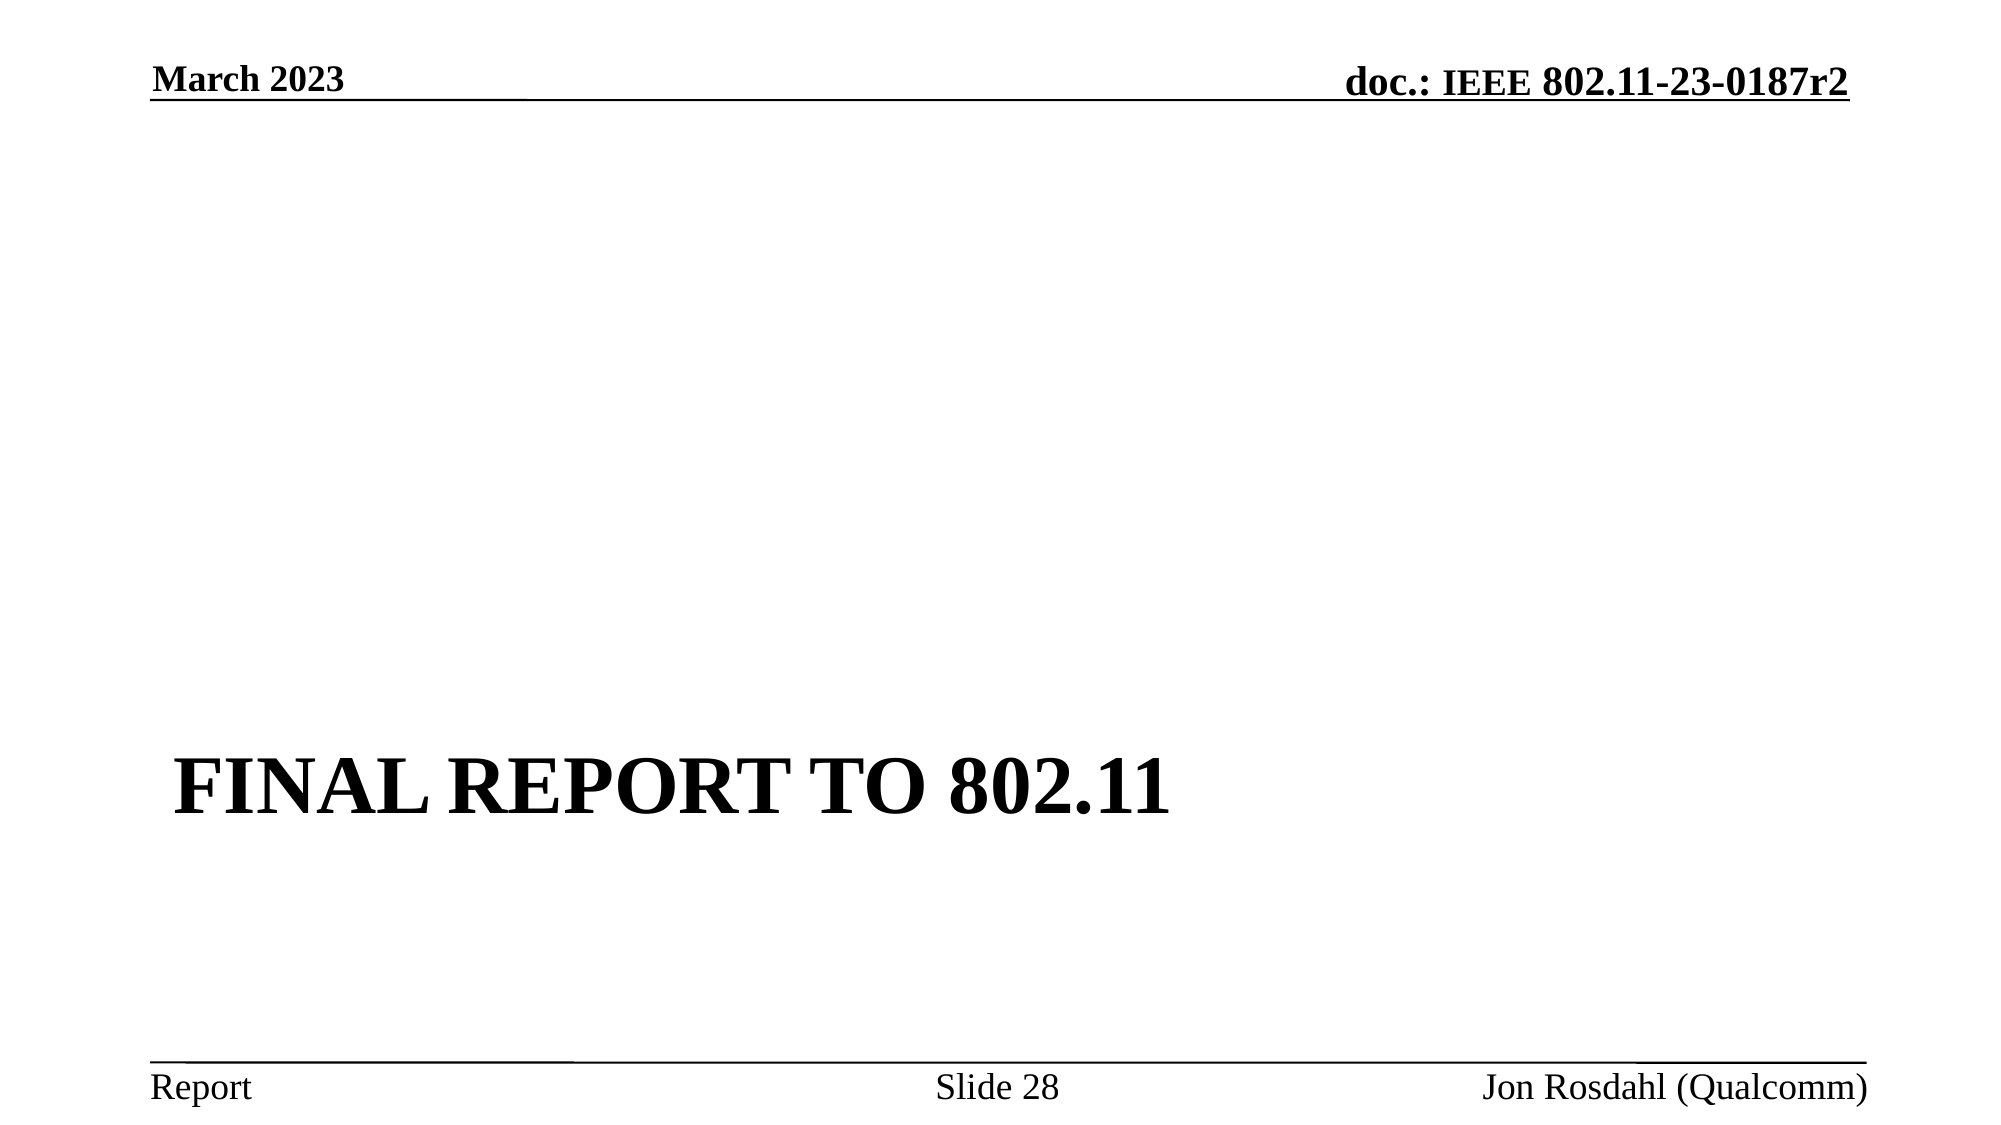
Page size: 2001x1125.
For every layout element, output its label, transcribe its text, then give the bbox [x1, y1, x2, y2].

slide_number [152, 49, 434, 100]
footer Jon Rosdahl (Qualcomm) [1424, 1061, 1869, 1108]
slide_number Slide 28 [928, 1061, 1067, 1123]
title Final Report to 802.11 [157, 722, 1859, 947]
